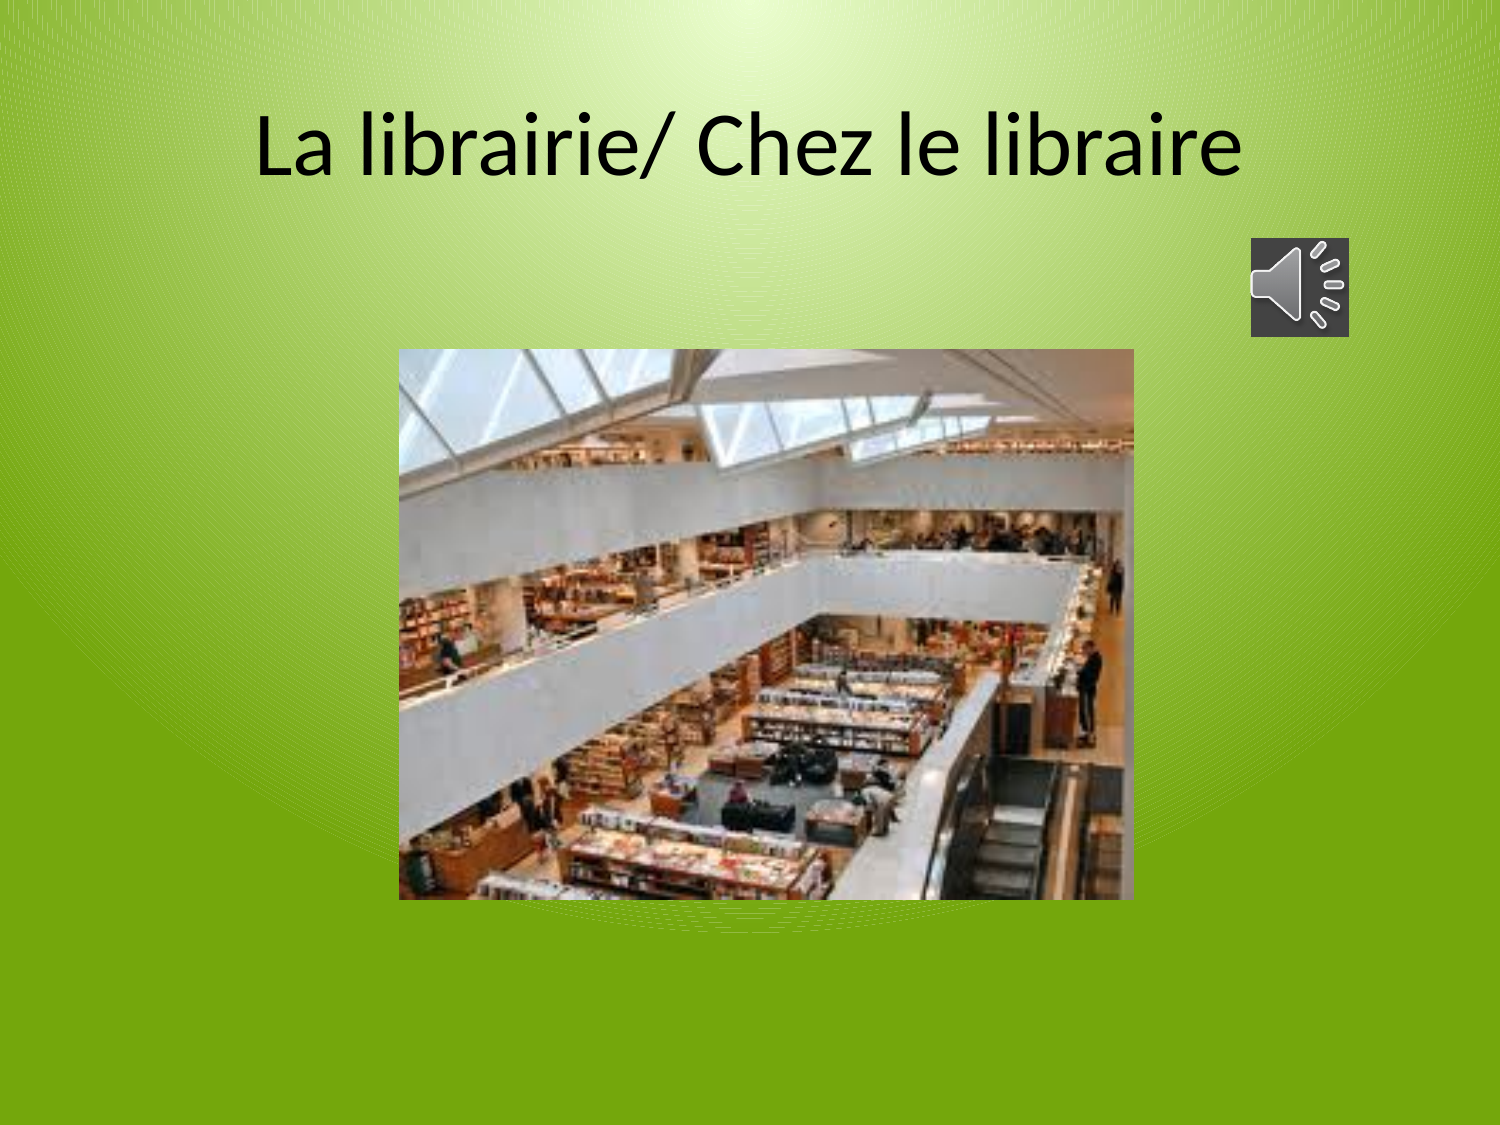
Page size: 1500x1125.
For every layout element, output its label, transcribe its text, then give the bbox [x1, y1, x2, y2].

picture [1249, 237, 1351, 338]
title La librairie/ Chez le libraire [75, 45, 1425, 233]
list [399, 349, 1134, 900]
